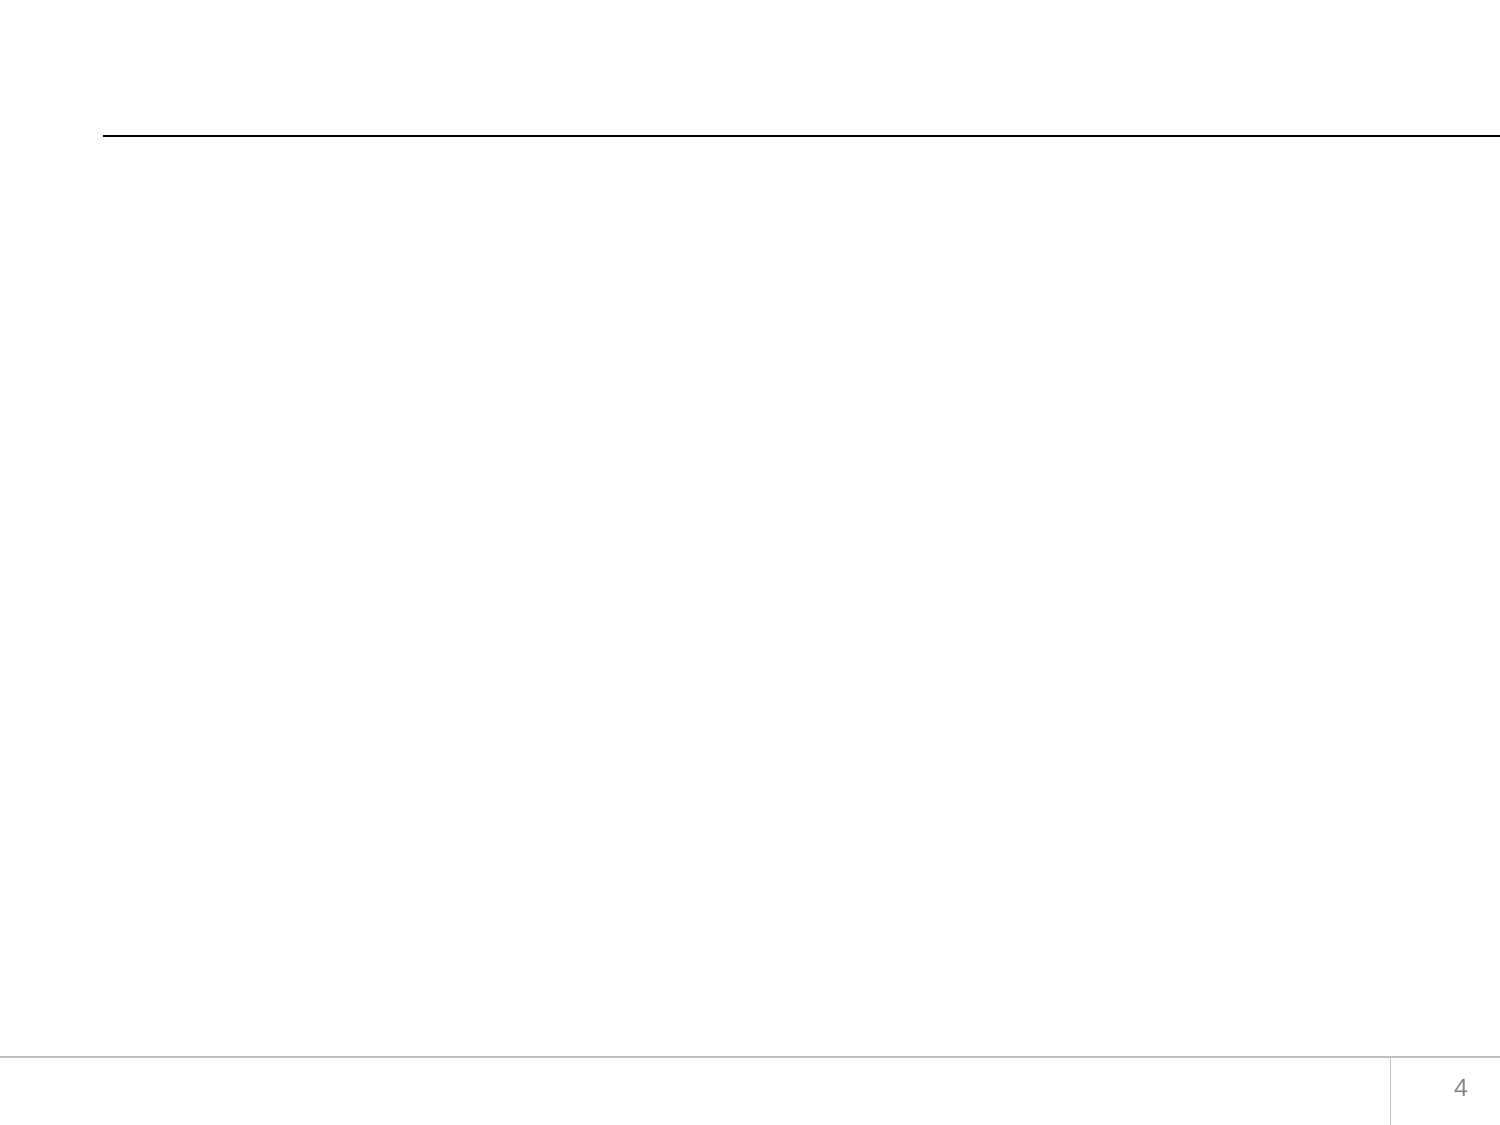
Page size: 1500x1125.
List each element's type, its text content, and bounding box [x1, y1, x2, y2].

slide_number 3 [1391, 1056, 1484, 1117]
